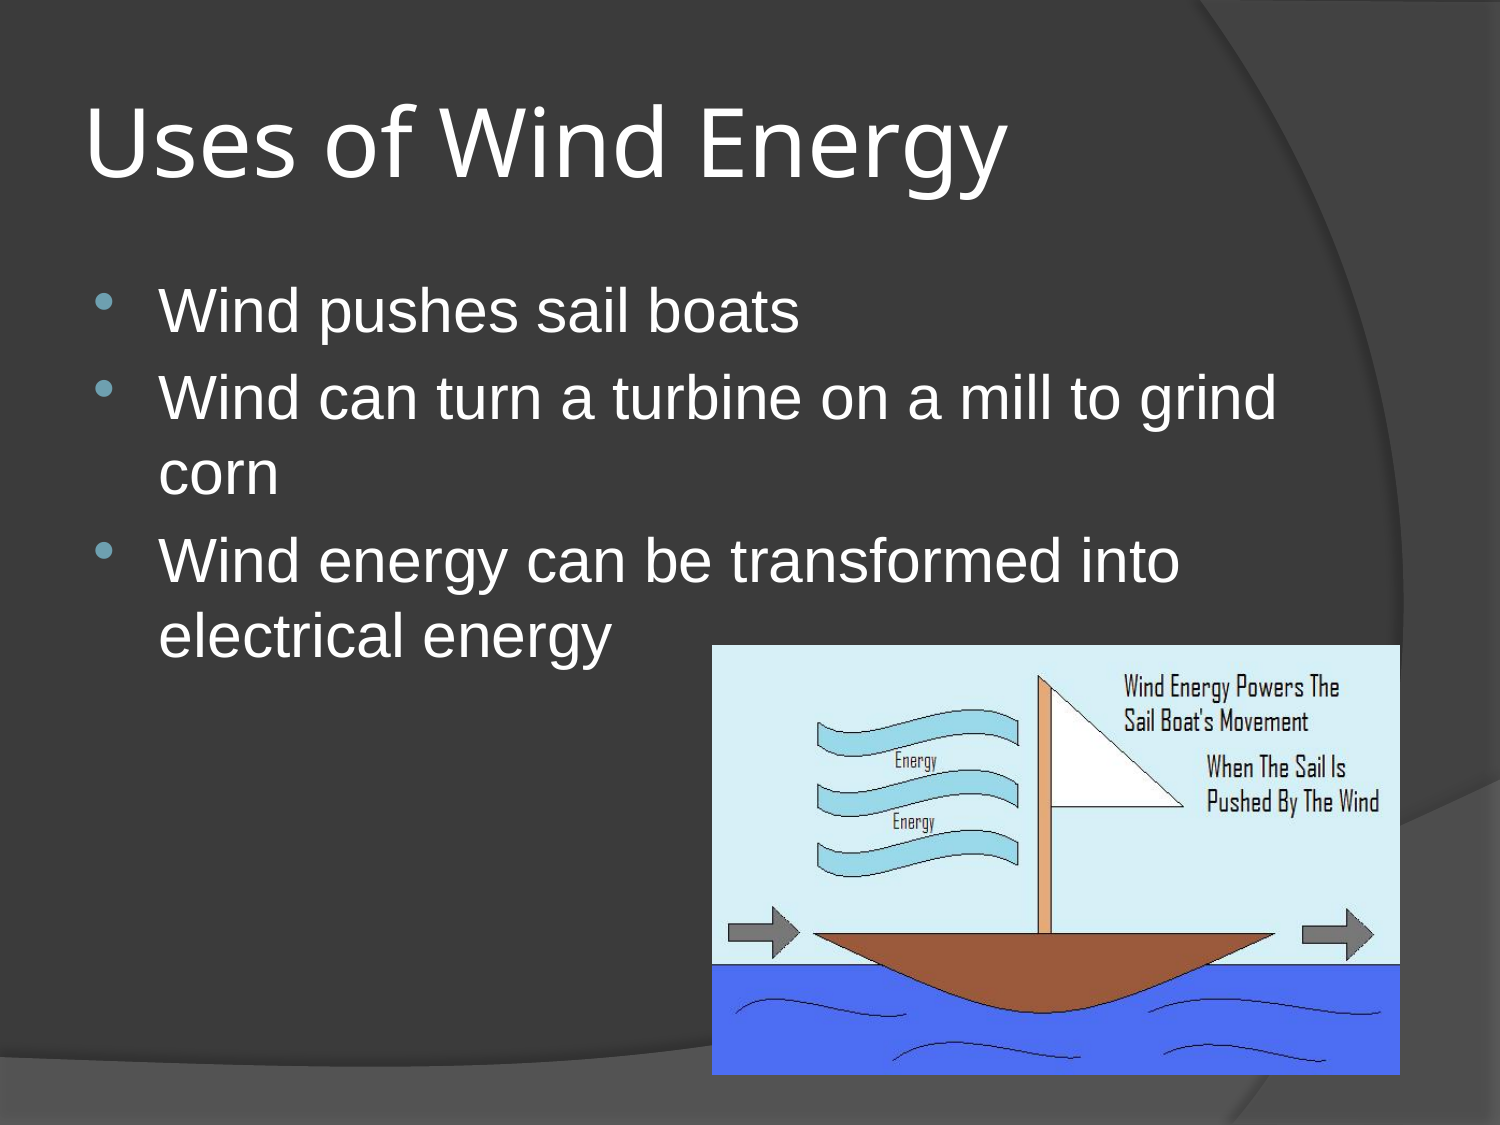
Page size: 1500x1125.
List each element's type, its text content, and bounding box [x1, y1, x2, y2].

picture [712, 644, 1401, 1076]
title Uses of Wind Energy [75, 45, 1300, 233]
list Wind pushes sail boats Wind can turn a turbine on a mill to grind corn Wind energy can be transformed into electrical energy [75, 262, 1300, 1005]
